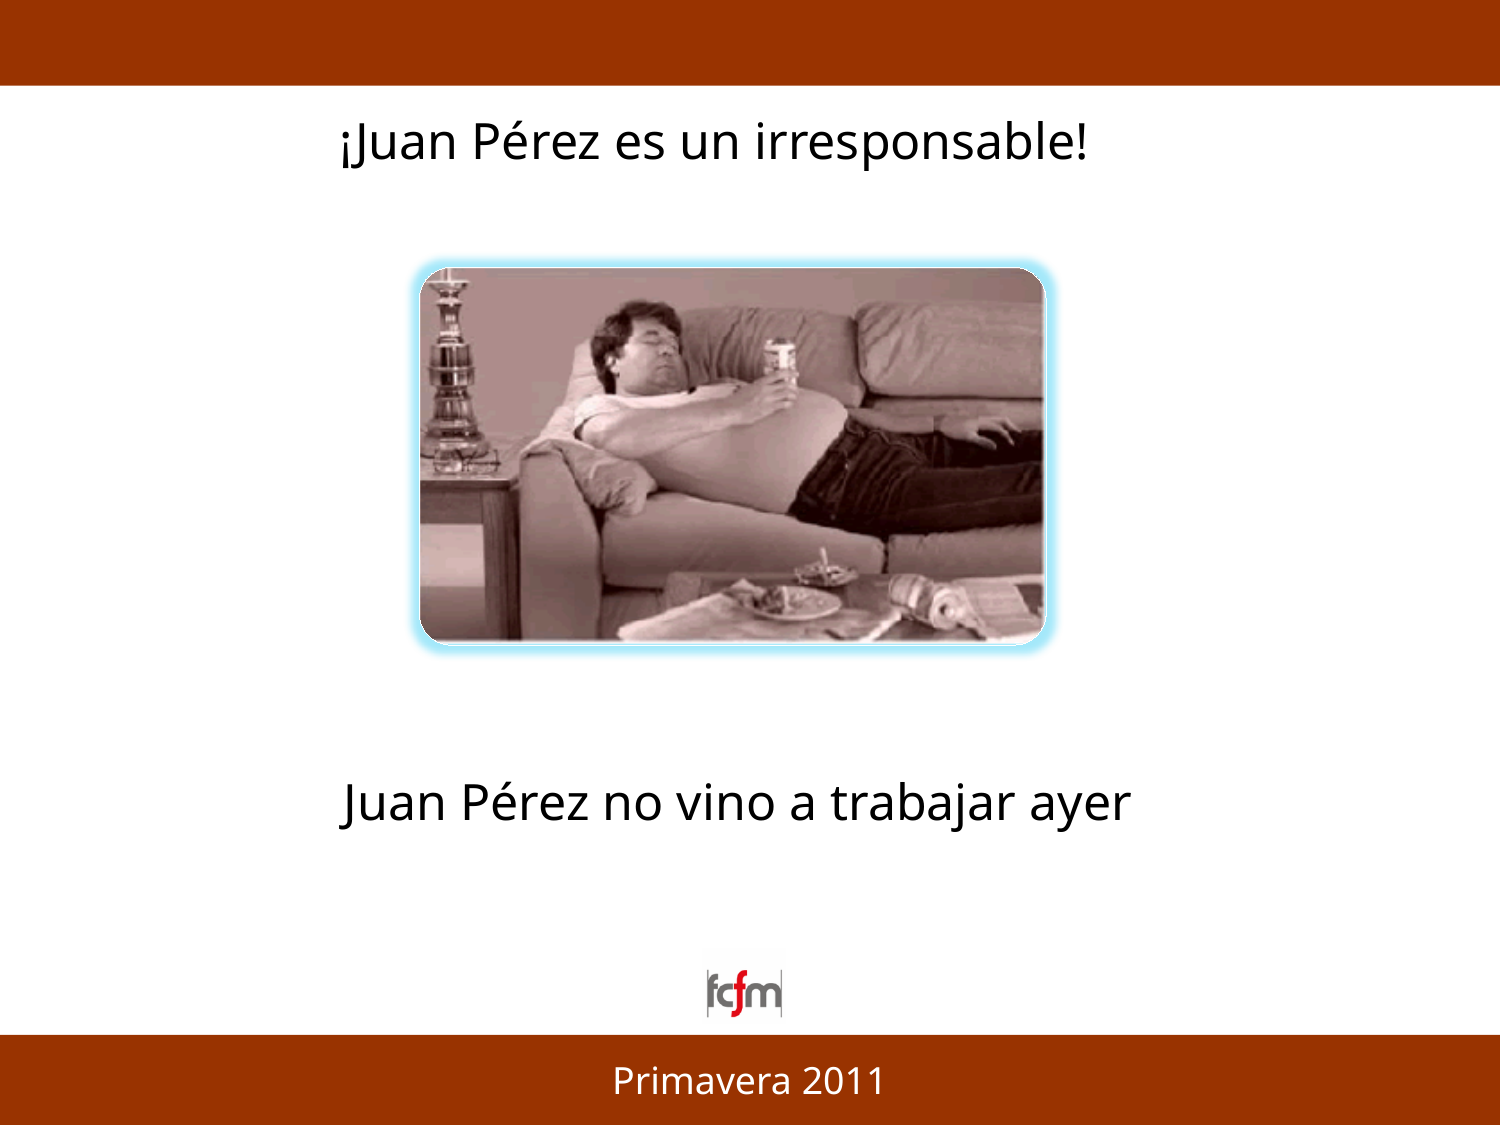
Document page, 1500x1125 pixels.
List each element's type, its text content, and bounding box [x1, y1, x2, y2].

picture [702, 948, 786, 1024]
text_box Juan Pérez no vino a trabajar ayer [100, 763, 1376, 838]
picture [418, 266, 1047, 646]
text_box ¡Juan Pérez es un irresponsable! [76, 101, 1353, 177]
text_box Primavera 2011 [0, 1034, 1500, 1125]
text_box [0, 0, 1500, 86]
